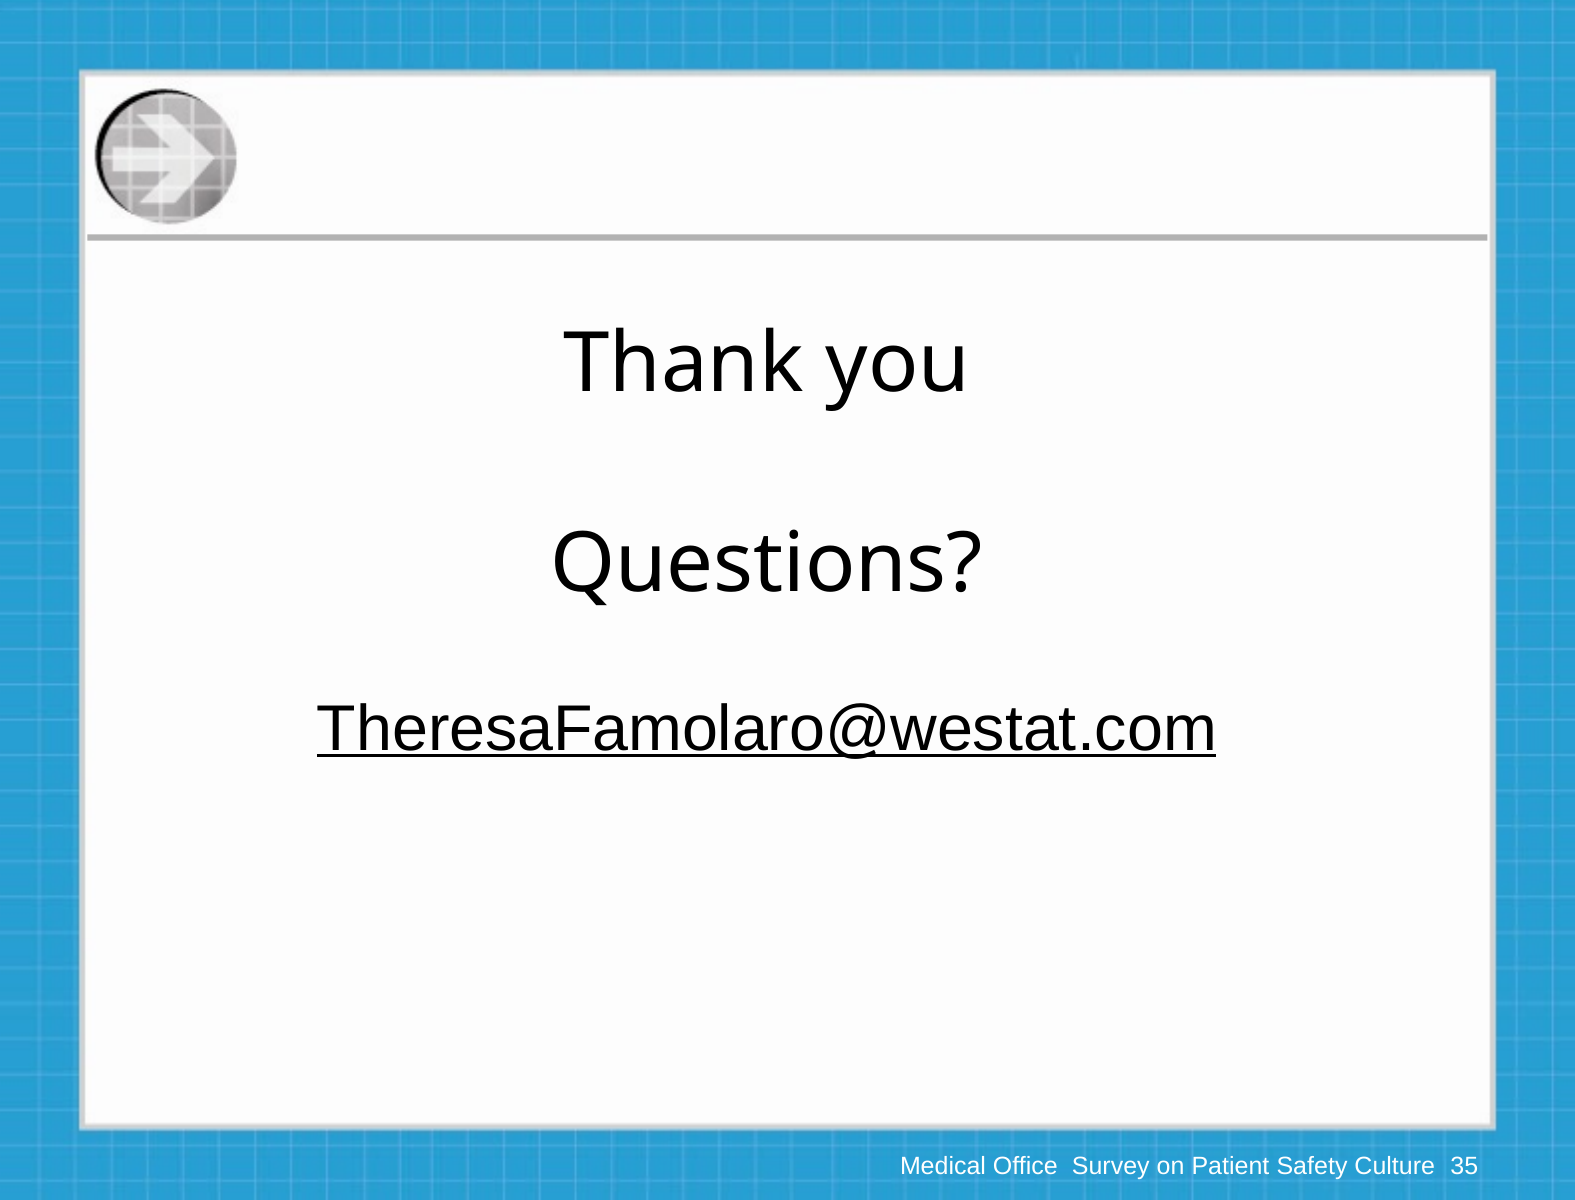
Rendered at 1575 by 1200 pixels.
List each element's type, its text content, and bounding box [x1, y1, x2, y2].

list Thank you Questions? TheresaFamolaro@westat.com [162, 299, 1372, 909]
picture [0, 0, 1575, 1200]
